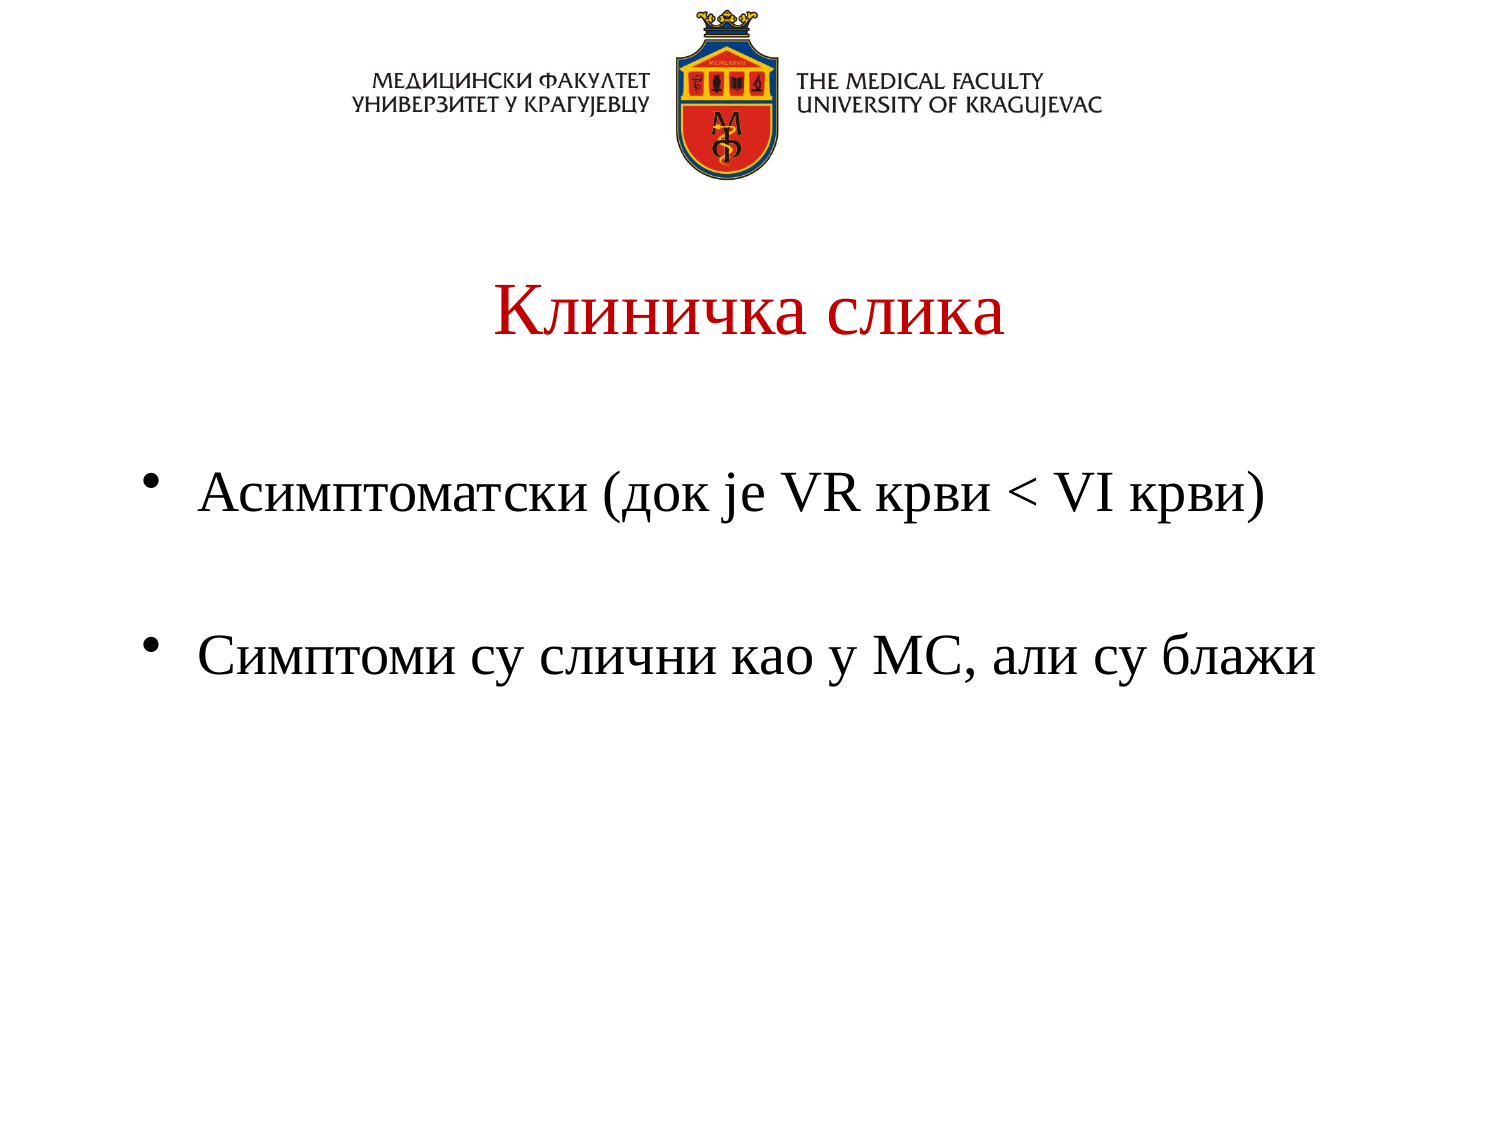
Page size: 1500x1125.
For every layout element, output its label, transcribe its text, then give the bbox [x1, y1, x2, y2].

picture [328, 0, 1125, 191]
title Клиничка слика [75, 210, 1425, 399]
list Асимптоматски (док је VR крви < VI крви) Симптоми су слични као у МС, али су блажи [126, 445, 1477, 727]
